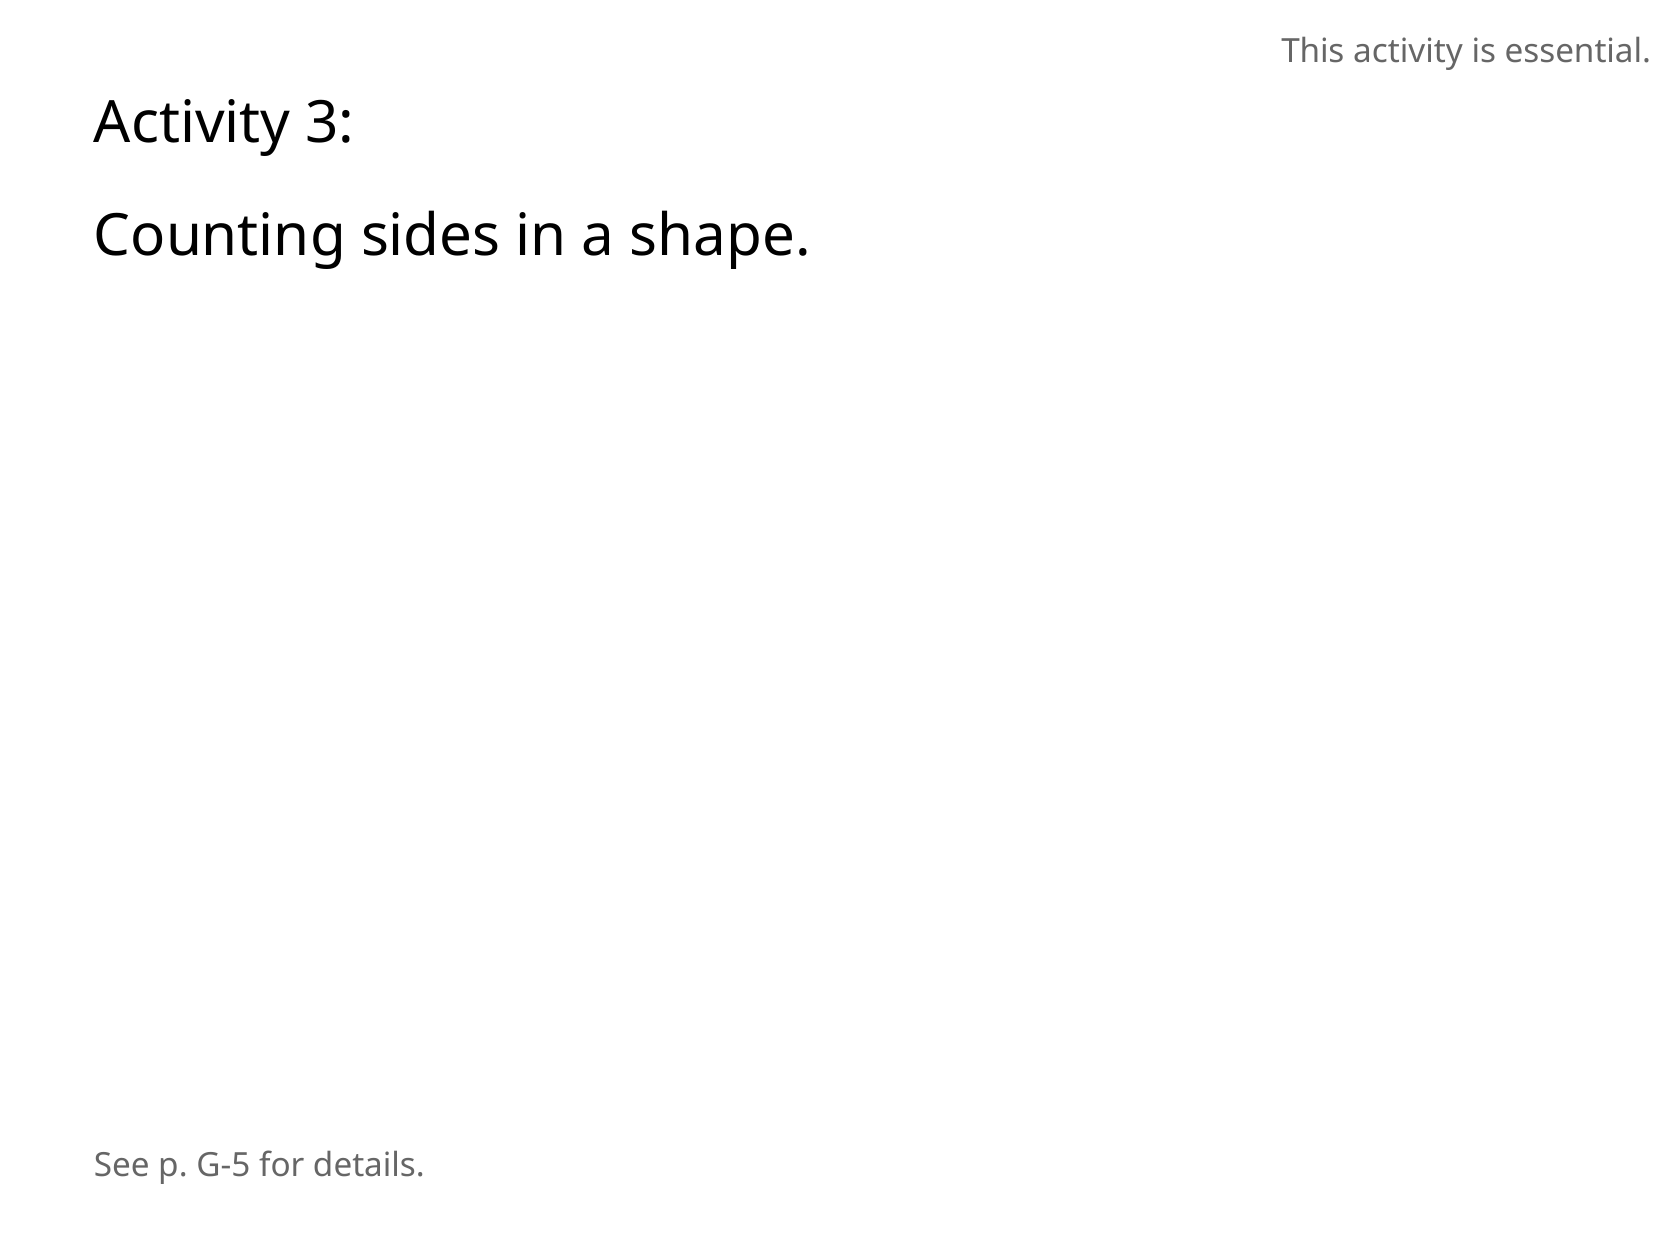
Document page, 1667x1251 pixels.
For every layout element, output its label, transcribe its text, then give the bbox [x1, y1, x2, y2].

text_box See p. G-5 for details. [79, 1135, 807, 1190]
text_box Activity 3: [79, 77, 1667, 162]
text_box This activity is essential. [939, 21, 1667, 77]
text_box Counting sides in a shape. [79, 189, 1667, 275]
